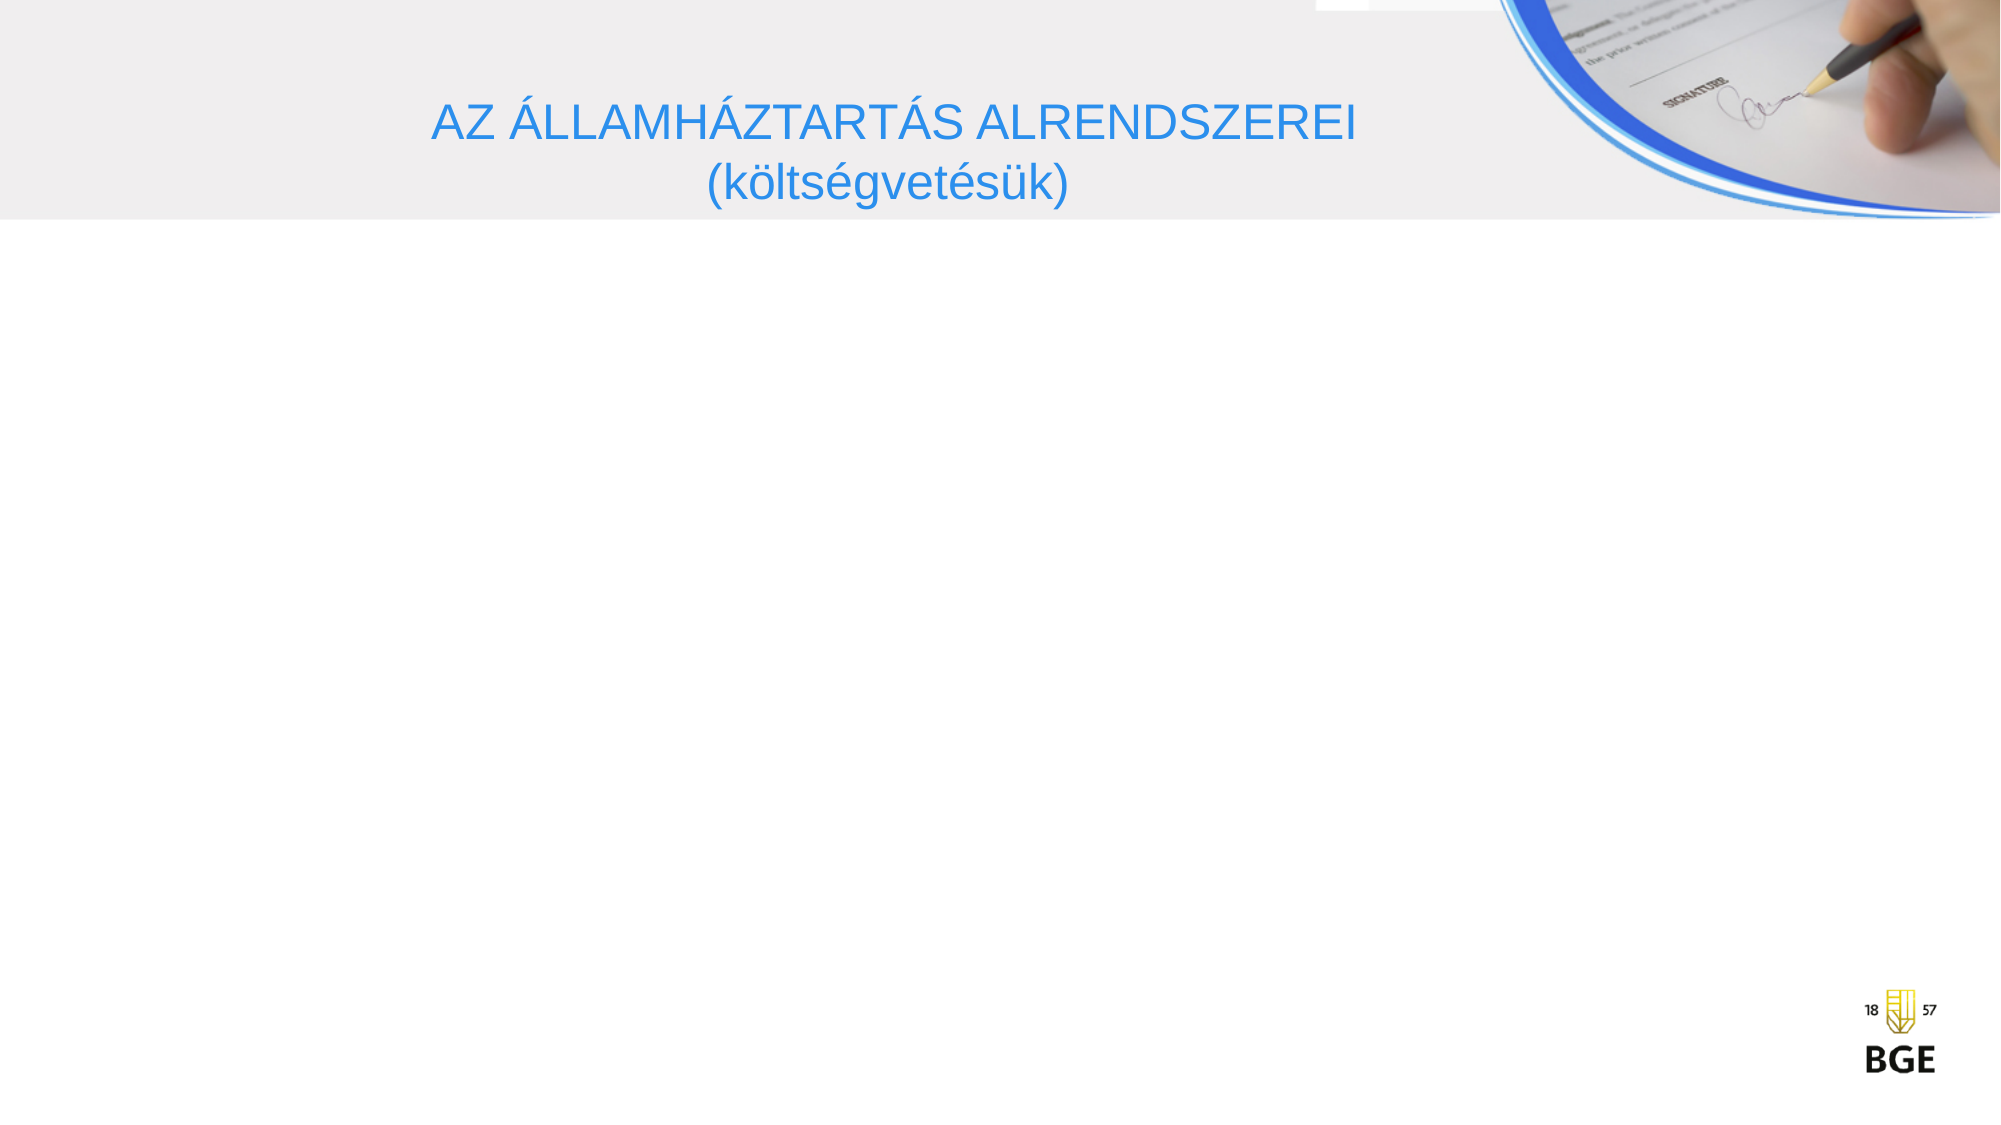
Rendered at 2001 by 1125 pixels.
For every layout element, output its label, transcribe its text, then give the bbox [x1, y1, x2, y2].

text_box AZ ÁLLAMHÁZTARTÁS ALRENDSZEREI (költségvetésük) [395, 82, 1396, 217]
picture [0, 0, 2001, 1125]
